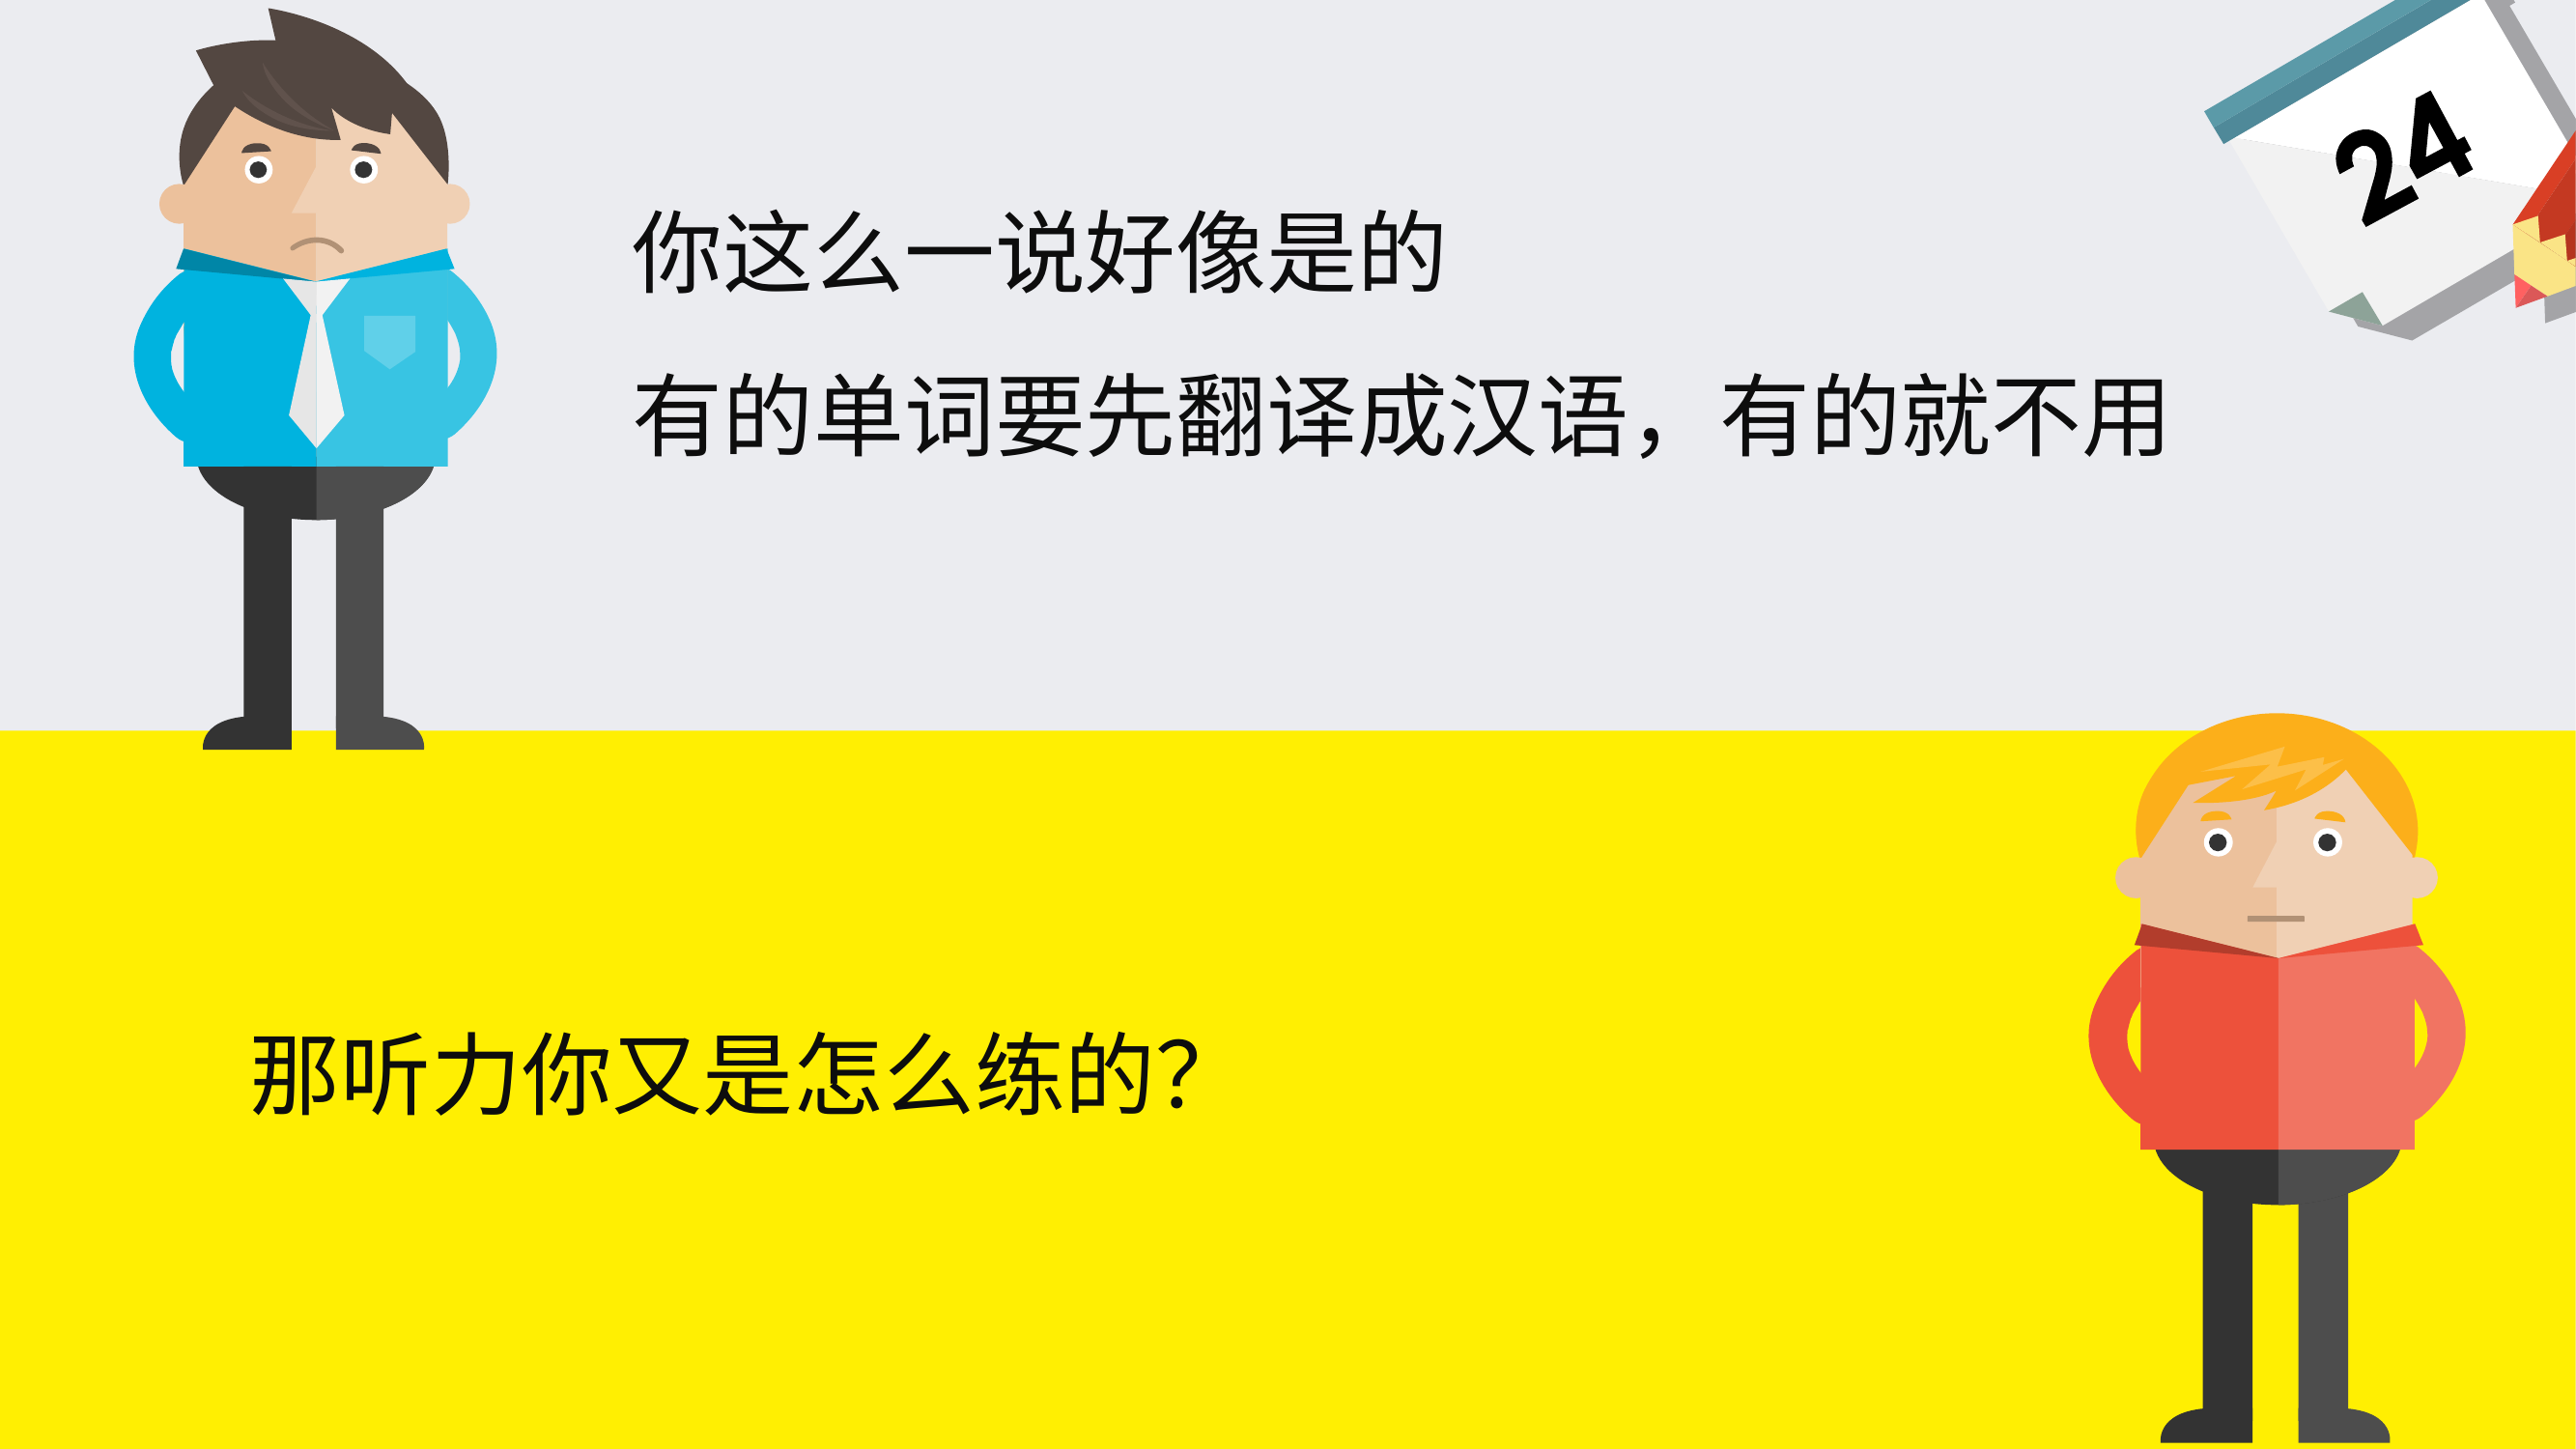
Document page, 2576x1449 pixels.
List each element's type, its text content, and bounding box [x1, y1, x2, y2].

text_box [2216, 0, 2576, 335]
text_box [122, 8, 508, 751]
text_box 你这么一说好像是的 有的单词要先翻译成汉语，有的就不用 [618, 134, 2466, 475]
text_box 那听力你又是怎么练的？ [235, 956, 1978, 1134]
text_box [2077, 713, 2477, 1444]
text_box [0, 729, 2576, 1449]
